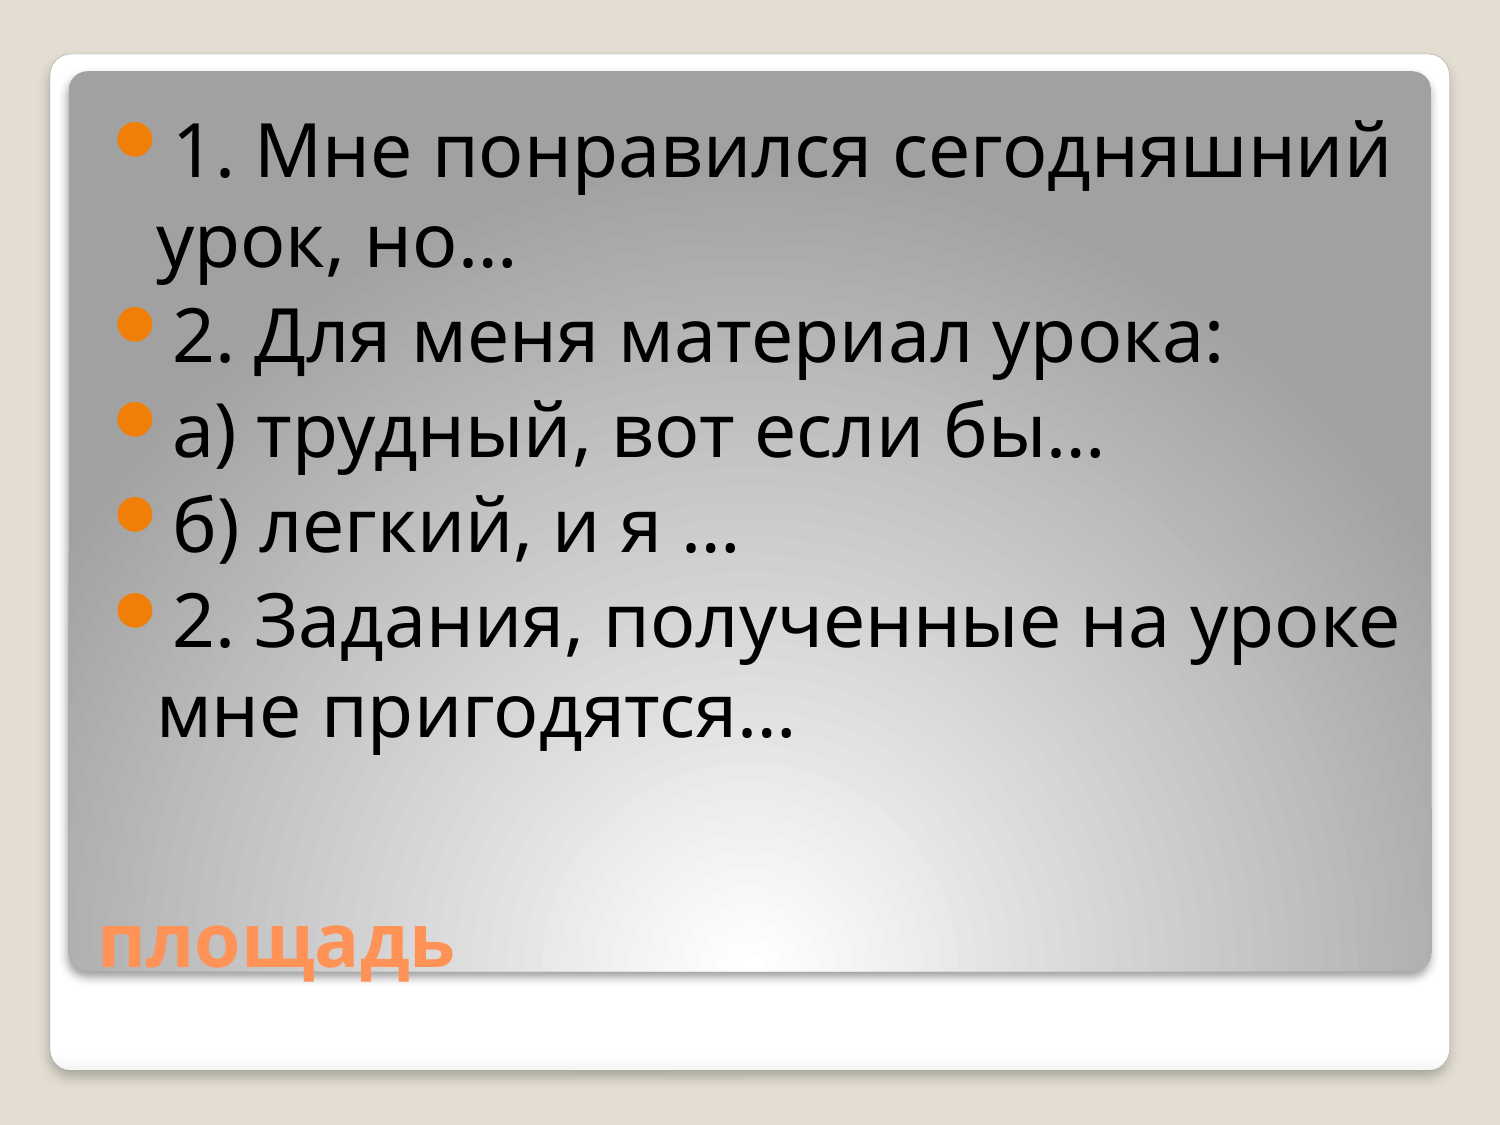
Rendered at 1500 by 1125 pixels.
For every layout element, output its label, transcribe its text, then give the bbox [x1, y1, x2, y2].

list 1. Мне понравился сегодняшний урок, но… 2. Для меня материал урока: а) трудный, вот если бы… б) легкий, и я … 2. Задания, полученные на уроке мне пригодятся… [82, 86, 1425, 774]
title площадь [82, 817, 1425, 990]
